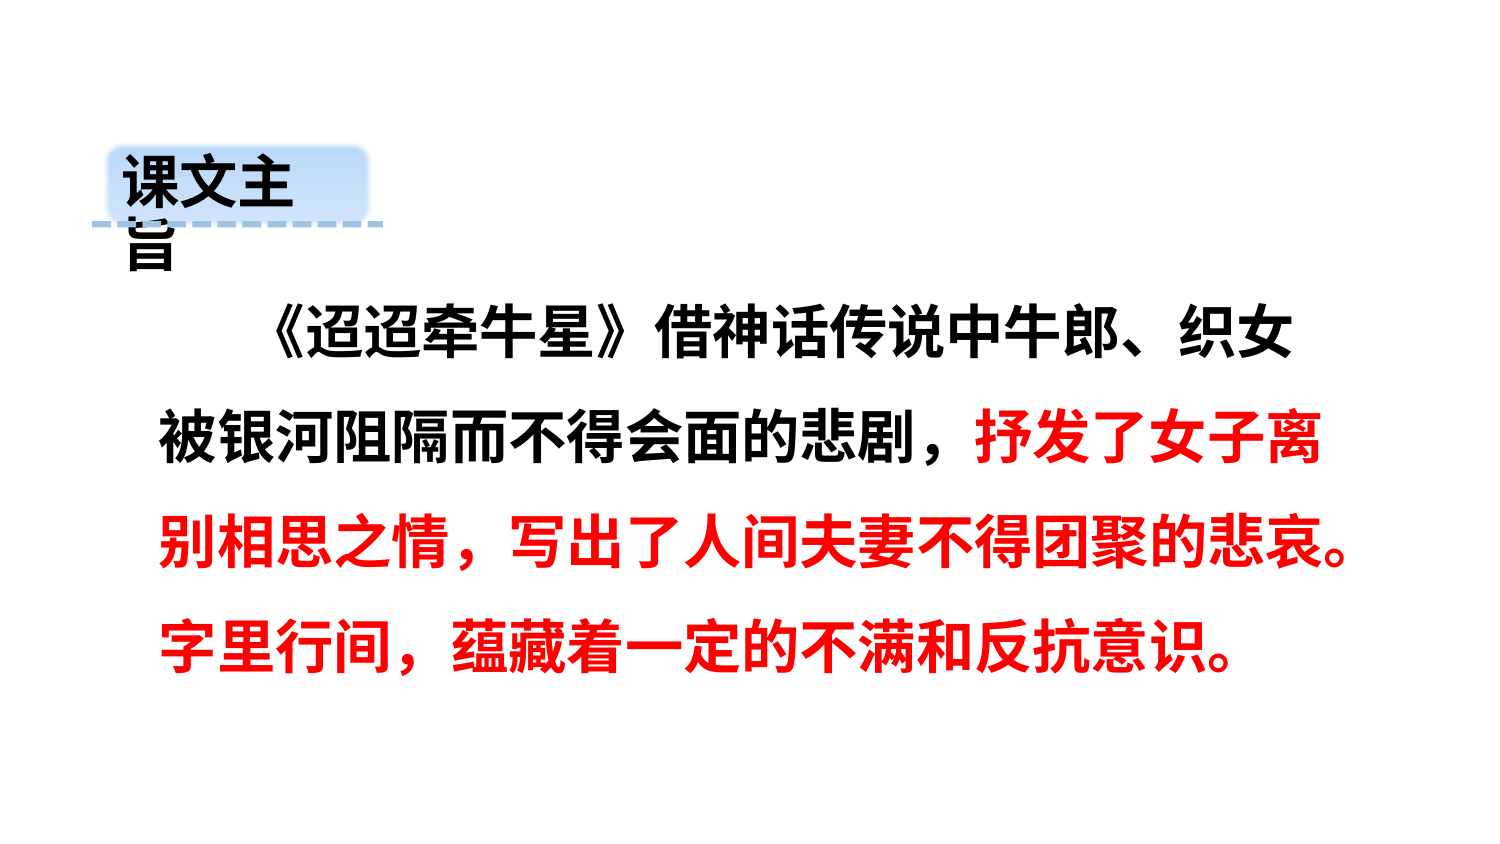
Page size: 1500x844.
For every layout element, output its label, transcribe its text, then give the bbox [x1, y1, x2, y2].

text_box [92, 141, 383, 229]
text_box 《迢迢牵牛星》借神话传说中牛郎、织女被银河阻隔而不得会面的悲剧，抒发了女子离别相思之情，写出了人间夫妻不得团聚的悲哀。字里行间，蕴藏着一定的不满和反抗意识。 [144, 252, 1350, 554]
